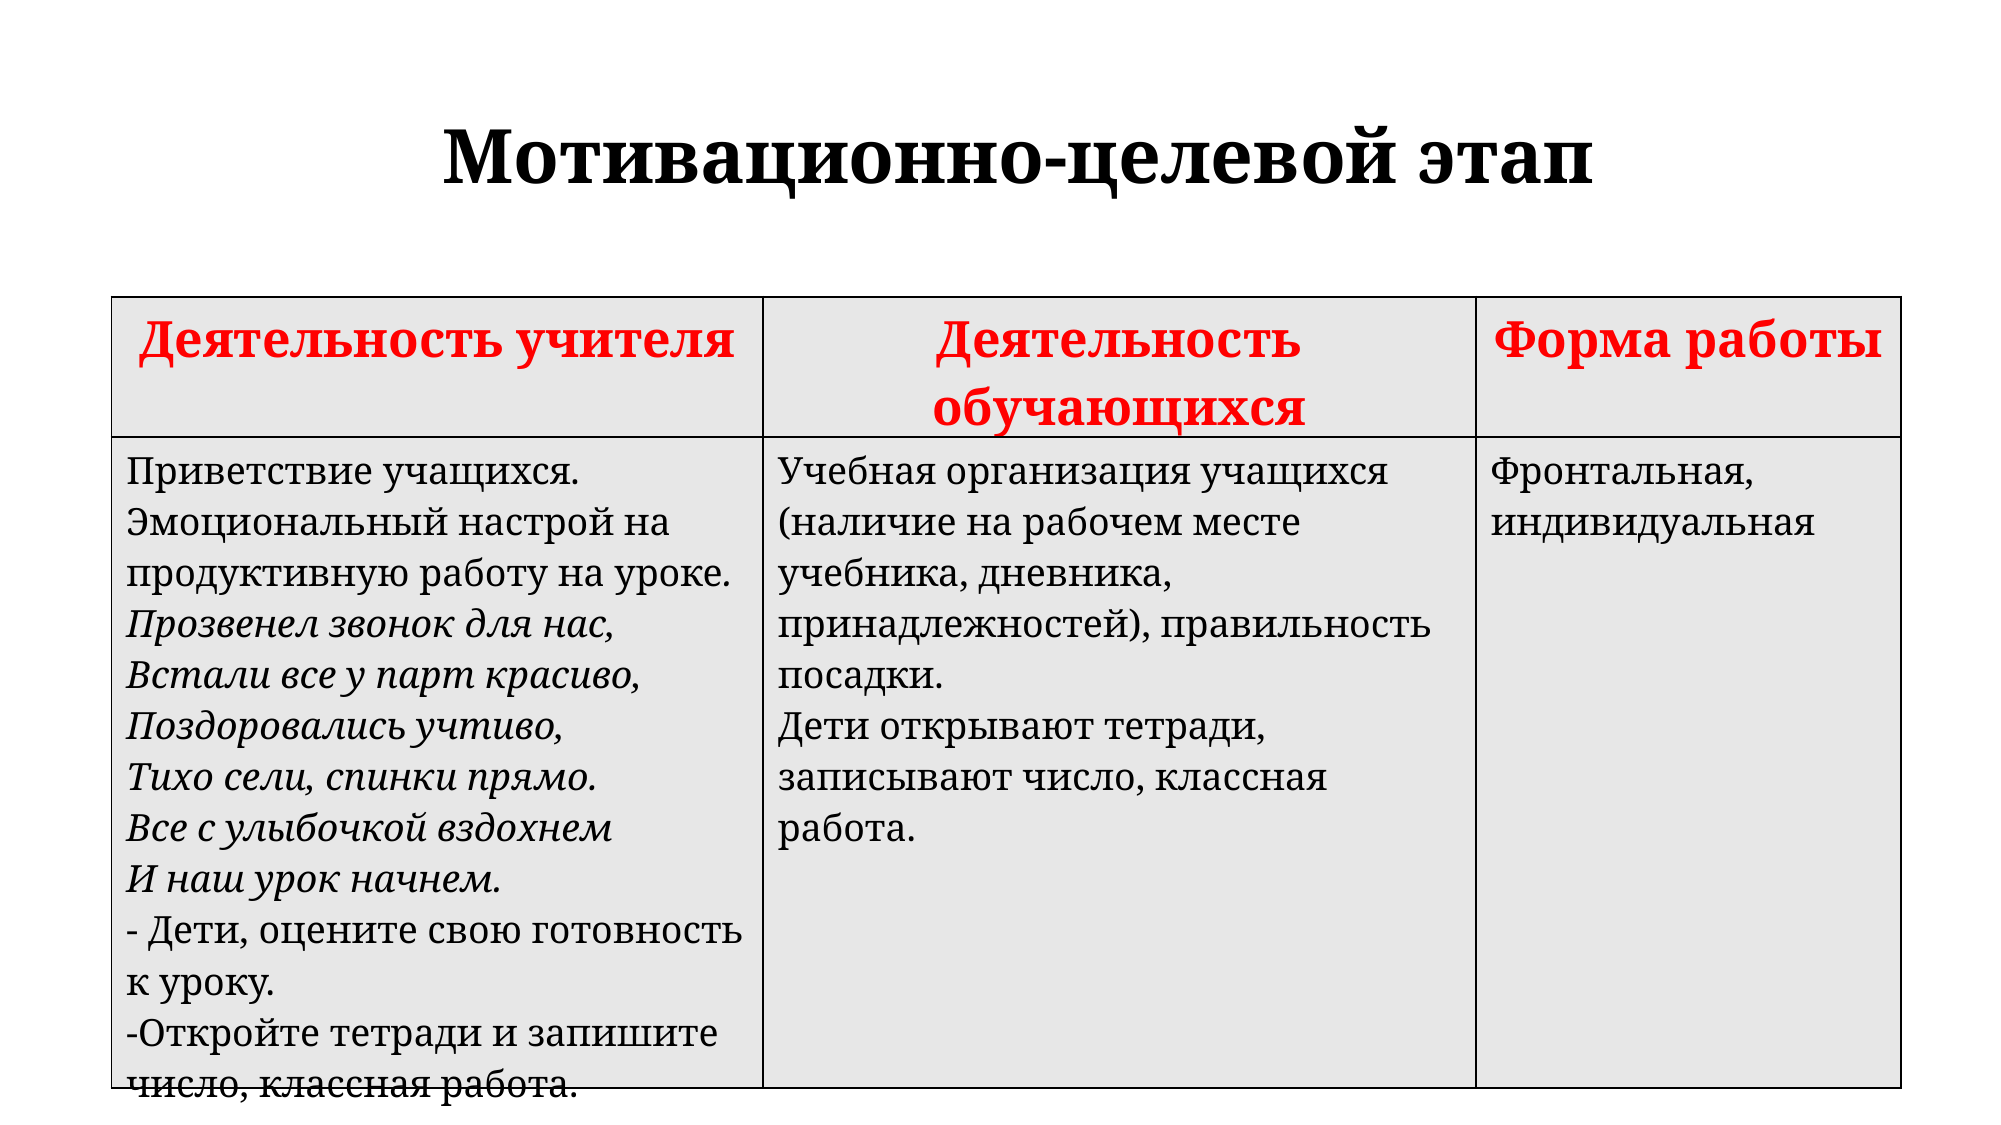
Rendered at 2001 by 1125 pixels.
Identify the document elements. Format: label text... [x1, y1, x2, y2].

table_cell Учебная организация учащихся (наличие на рабочем месте учебника, дневника, принадлежностей), правильность посадки. Дети открывают тетради, записывают число, классная работа. [764, 438, 1475, 1087]
table_cell Фронтальная, индивидуальная [1477, 438, 1900, 1087]
text_box Мотивационно-целевой этап [368, 11, 1669, 252]
table_header Форма работы [1477, 298, 1900, 436]
table_header Деятельность учителя [112, 298, 762, 436]
table_cell Приветствие учащихся. Эмоциональный настрой на продуктивную работу на уроке. Прозвенел звонок для нас, Встали все у парт красиво, Поздоровались учтиво, Тихо сели, спинки прямо. Все с улыбочкой вздохнем И наш урок начнем. - Дети, оцените свою готовность к уроку. -Откройте тетради и запишите число, классная работа. [112, 438, 762, 1087]
table_header Деятельность обучающихся [764, 298, 1475, 436]
